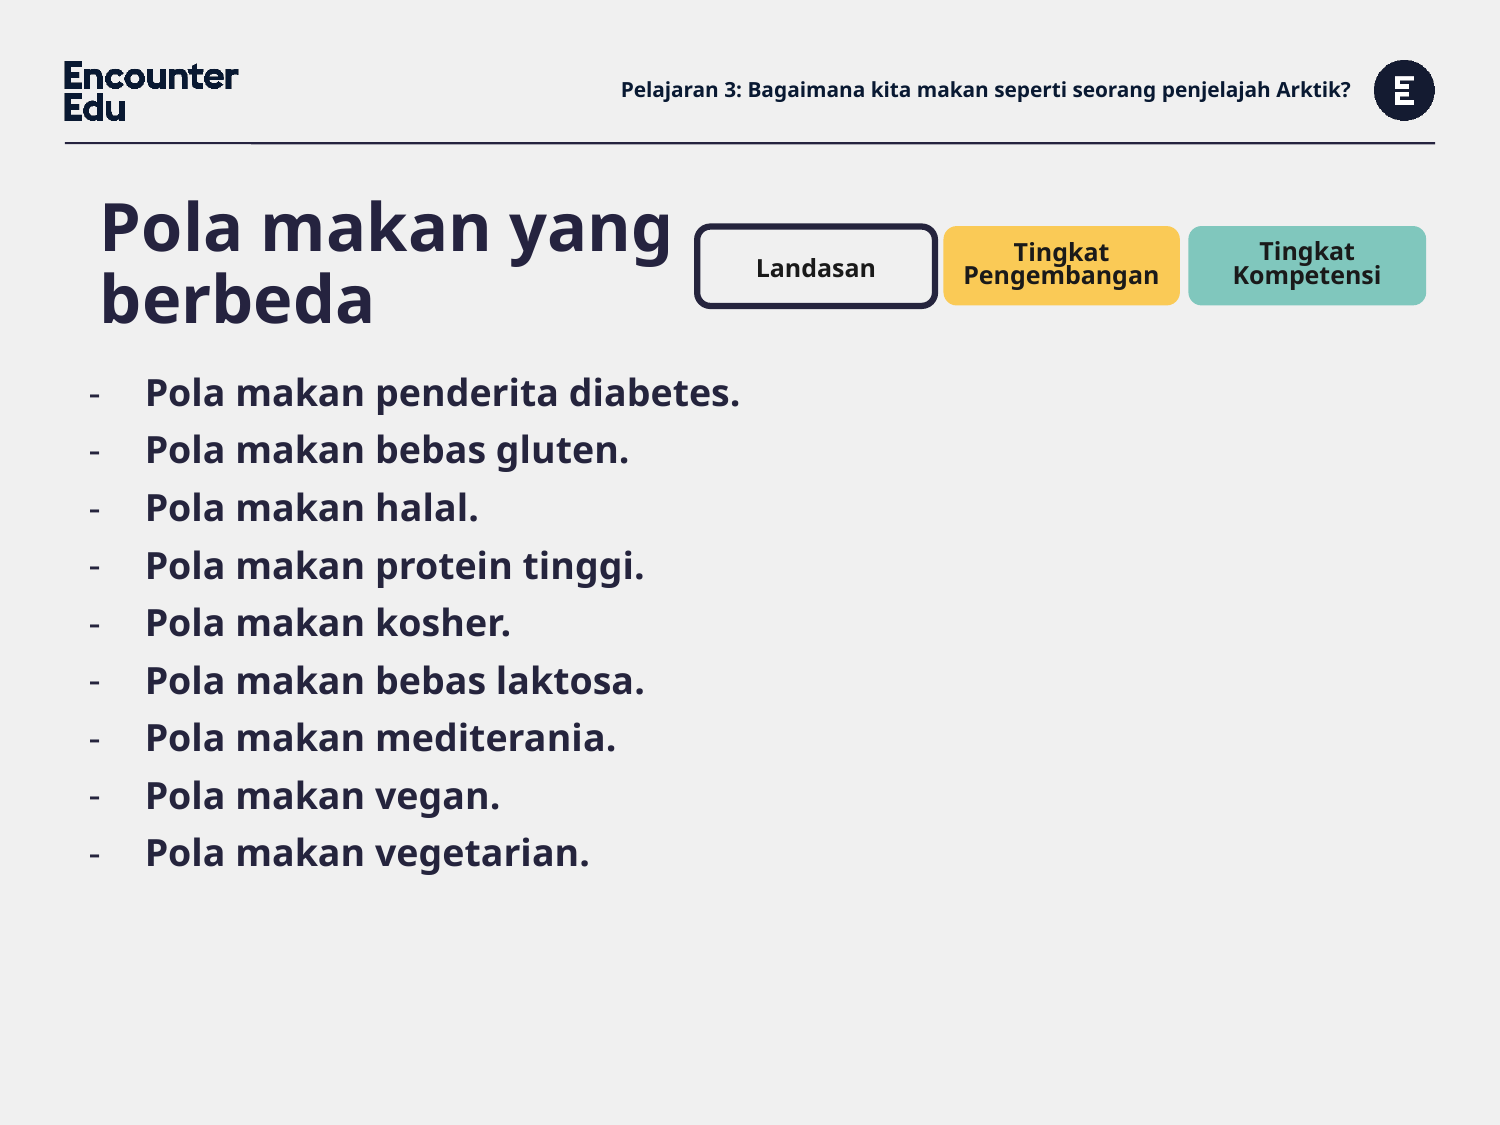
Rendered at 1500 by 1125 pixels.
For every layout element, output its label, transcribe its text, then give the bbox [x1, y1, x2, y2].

title Pelajaran 3: Bagaimana kita makan seperti seorang penjelajah Arktik? [499, 67, 1359, 114]
text_box Tingkat Kompetensi [1187, 225, 1428, 307]
text_box Pola makan penderita diabetes. Pola makan bebas gluten. Pola makan halal. Pola makan protein tinggi. Pola makan kosher. Pola makan bebas laktosa. Pola makan mediterania. Pola makan vegan. Pola makan vegetarian. [73, 361, 1087, 882]
text_box Landasan [696, 225, 936, 307]
text_box Pola makan yang berbeda [92, 220, 719, 311]
picture [1372, 58, 1436, 122]
picture [60, 59, 243, 122]
text_box Tingkat Pengembangan [942, 225, 1181, 307]
